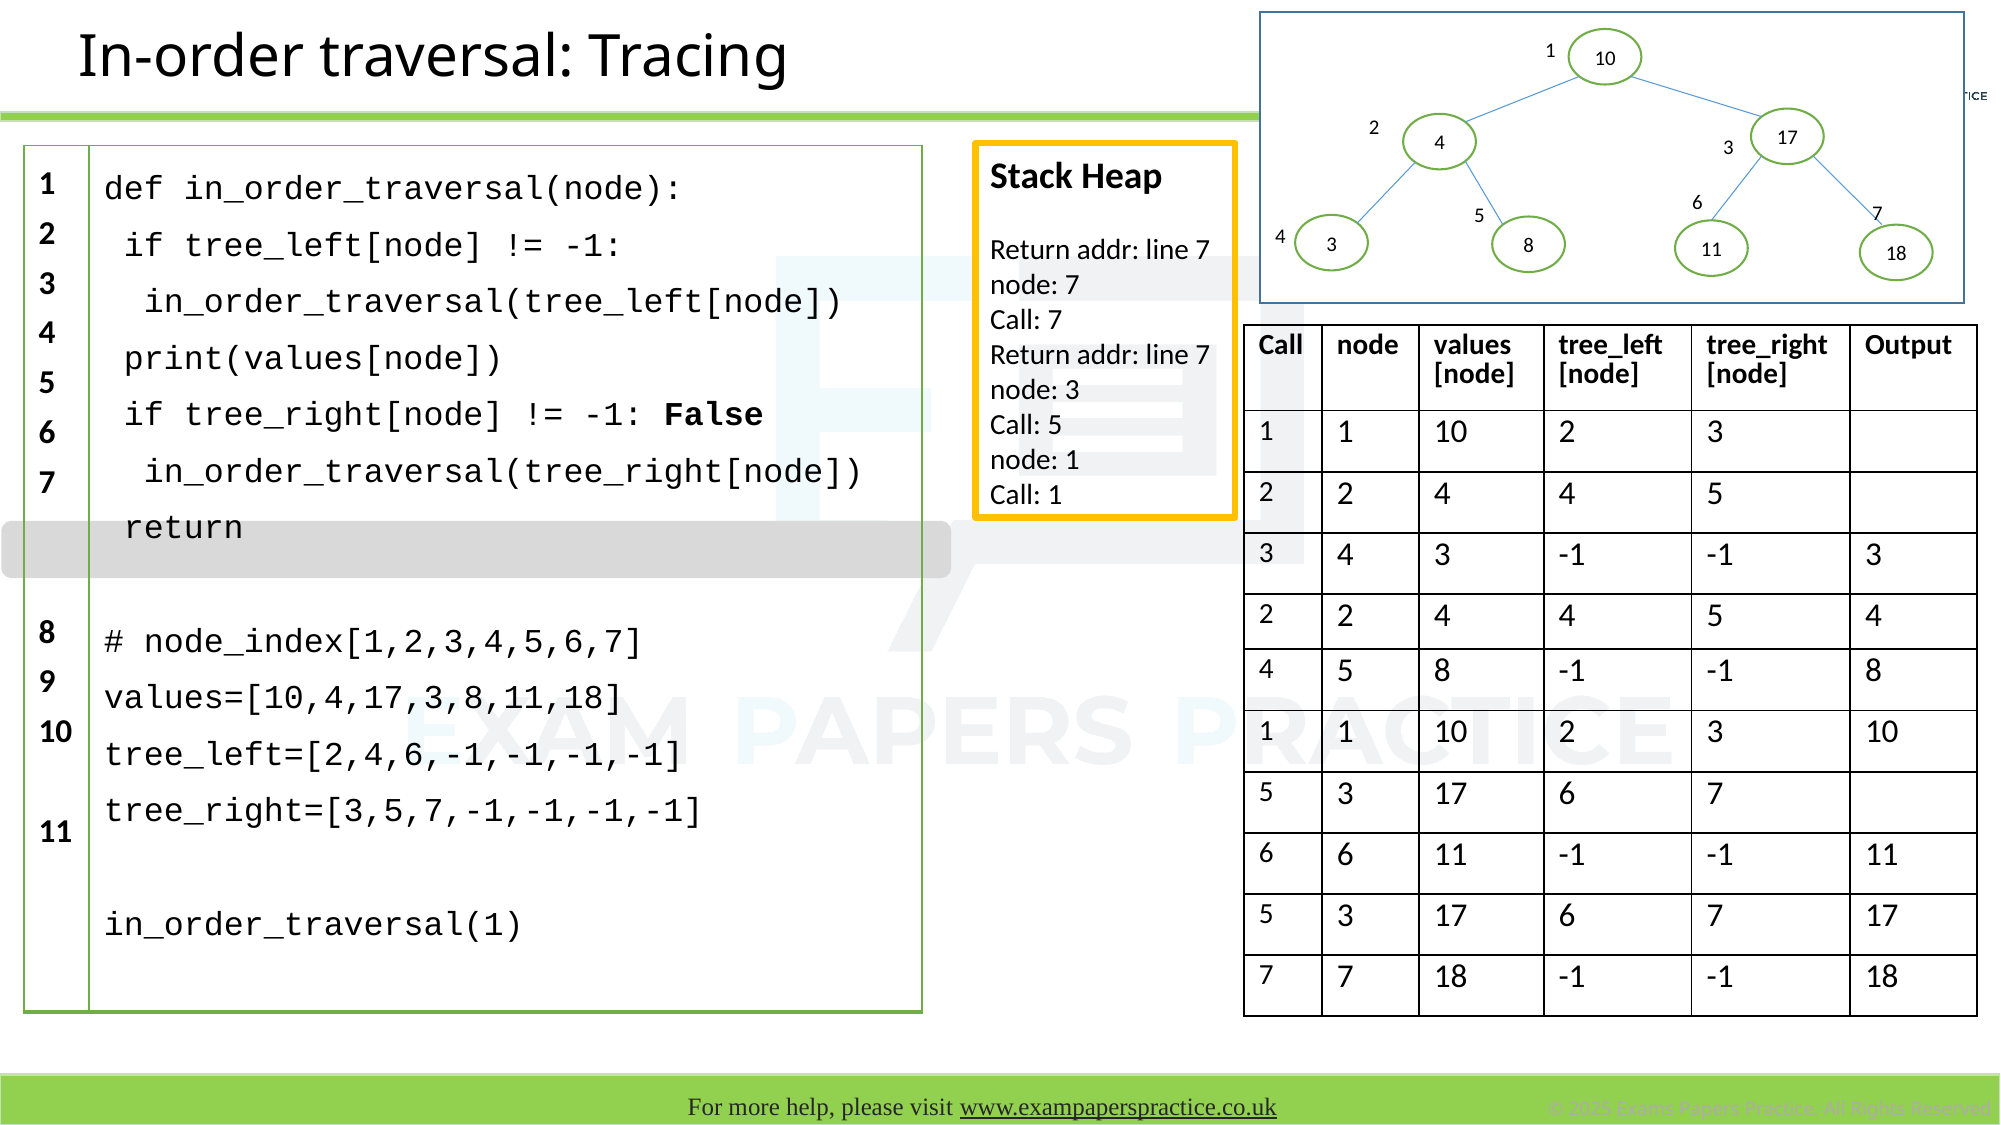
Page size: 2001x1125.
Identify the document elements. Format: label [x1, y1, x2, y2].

table_cell [1851, 956, 1976, 1015]
text_box [975, 143, 1236, 518]
table_cell [1245, 711, 1321, 771]
table_cell [1323, 956, 1418, 1015]
table_cell [1692, 534, 1849, 593]
table_cell [1851, 411, 1976, 471]
table_cell [1545, 534, 1691, 593]
table_cell [1692, 411, 1849, 471]
table_cell [1545, 650, 1691, 710]
table_cell [1323, 411, 1418, 471]
table_cell [1245, 595, 1321, 648]
table_cell [1420, 773, 1543, 832]
table_cell [1692, 956, 1849, 1015]
table_cell [1323, 650, 1418, 710]
table_cell [1420, 411, 1543, 471]
table_header [25, 146, 88, 1010]
table_cell [1851, 595, 1976, 648]
table_cell [1245, 834, 1321, 893]
table_header [1245, 326, 1321, 410]
table_cell [1420, 956, 1543, 1015]
table_cell [1420, 895, 1543, 954]
table_cell [1323, 895, 1418, 954]
table_cell [1692, 595, 1849, 648]
table_cell [1245, 773, 1321, 832]
table_cell [1692, 650, 1849, 710]
table_cell [1545, 711, 1691, 771]
text_box [1260, 12, 1965, 303]
table_cell [1545, 956, 1691, 1015]
table_header [90, 146, 921, 1010]
table_cell [1323, 711, 1418, 771]
table_header [1545, 326, 1691, 410]
table_cell [1545, 473, 1691, 532]
table_cell [1692, 473, 1849, 532]
text_box [1, 520, 23, 579]
table_cell [1851, 473, 1976, 532]
table_cell [1851, 711, 1976, 771]
table_cell [1245, 411, 1321, 471]
table_cell [1420, 711, 1543, 771]
table_cell [1692, 895, 1849, 954]
table_cell [1851, 650, 1976, 710]
table_cell [1692, 773, 1849, 832]
table_cell [1245, 650, 1321, 710]
table_cell [1545, 595, 1691, 648]
table_cell [1692, 711, 1849, 771]
table_cell [1323, 834, 1418, 893]
table_cell [1692, 834, 1849, 893]
table_cell [1545, 895, 1691, 954]
table_cell [1851, 895, 1976, 954]
table_cell [1323, 473, 1418, 532]
table_cell [1323, 773, 1418, 832]
table_cell [1545, 773, 1691, 832]
table_header [1851, 326, 1976, 410]
table_header [1692, 326, 1849, 410]
table_cell [1545, 411, 1691, 471]
table_header [1323, 326, 1418, 410]
table_cell [1245, 473, 1321, 532]
table_cell [1323, 595, 1418, 648]
table_cell [1420, 595, 1543, 648]
table_cell [1245, 895, 1321, 954]
table_cell [1420, 534, 1543, 593]
table_header [1420, 326, 1543, 410]
table_cell [1245, 956, 1321, 1015]
table_cell [1323, 534, 1418, 593]
table_cell [1420, 650, 1543, 710]
table_cell [1851, 534, 1976, 593]
table_cell [1545, 834, 1691, 893]
table_cell [1851, 834, 1976, 893]
table_cell [1420, 473, 1543, 532]
table_cell [1851, 773, 1976, 832]
table_cell [1245, 534, 1321, 593]
title [63, 9, 1405, 106]
text_box [923, 520, 952, 579]
table_cell [1420, 834, 1543, 893]
